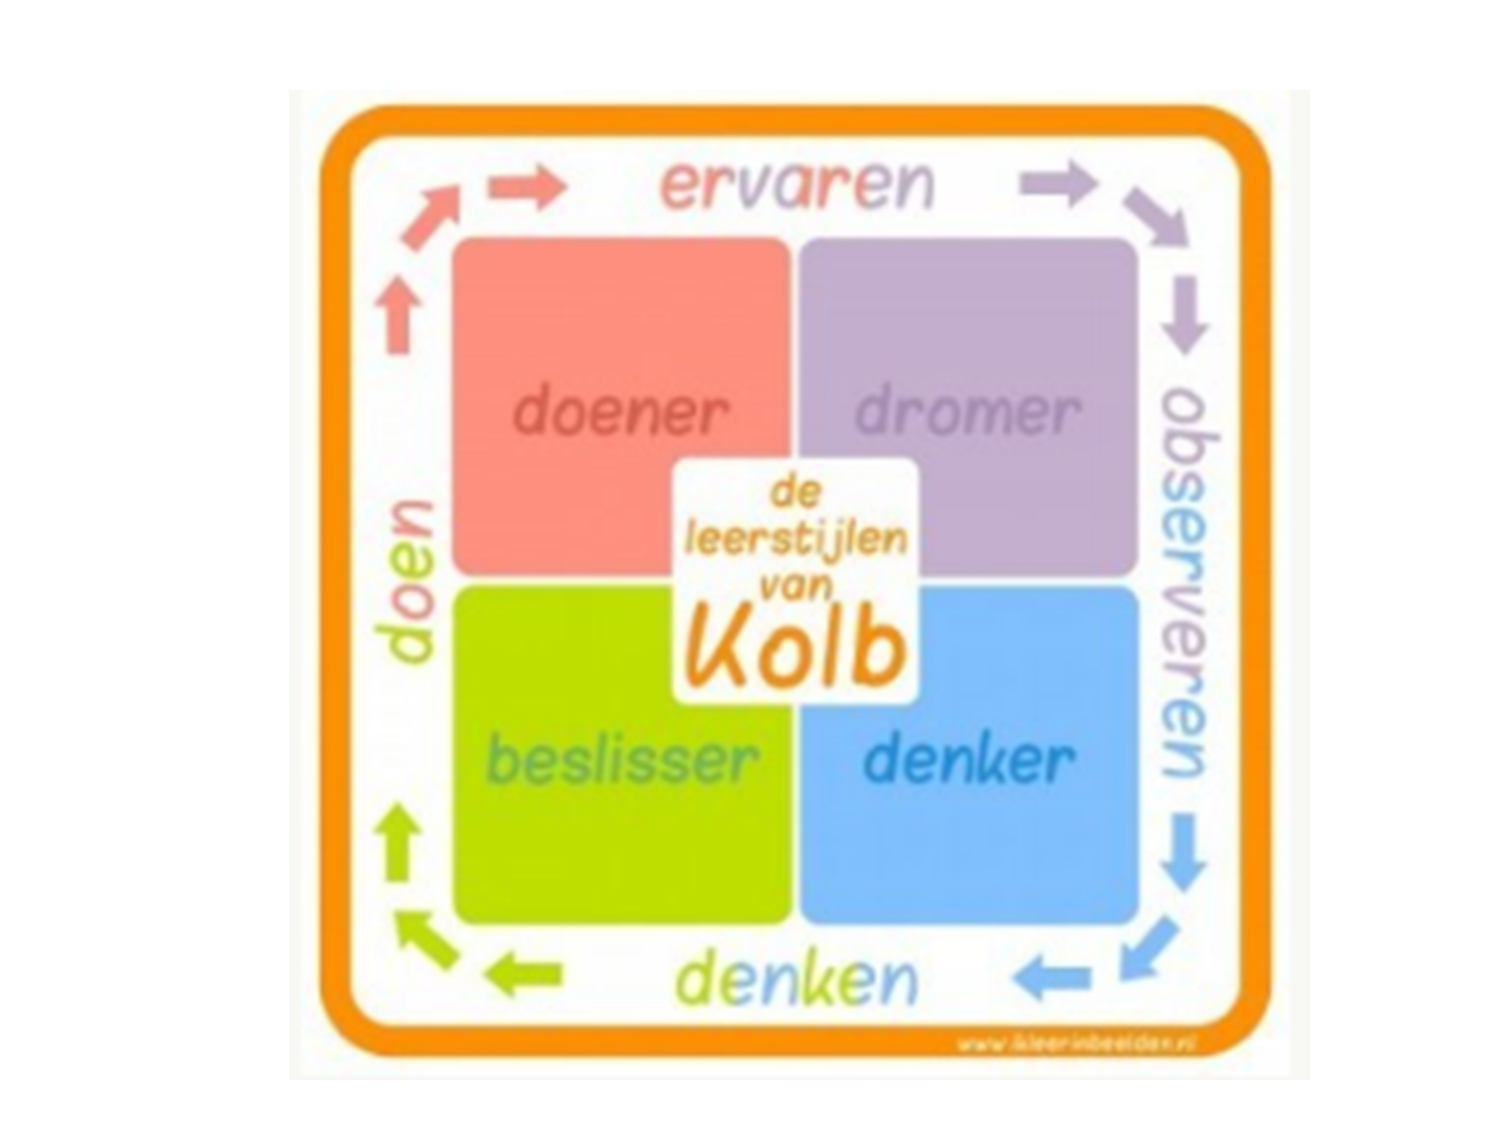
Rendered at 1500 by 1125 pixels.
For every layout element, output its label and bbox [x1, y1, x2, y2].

list [289, 90, 1310, 1080]
